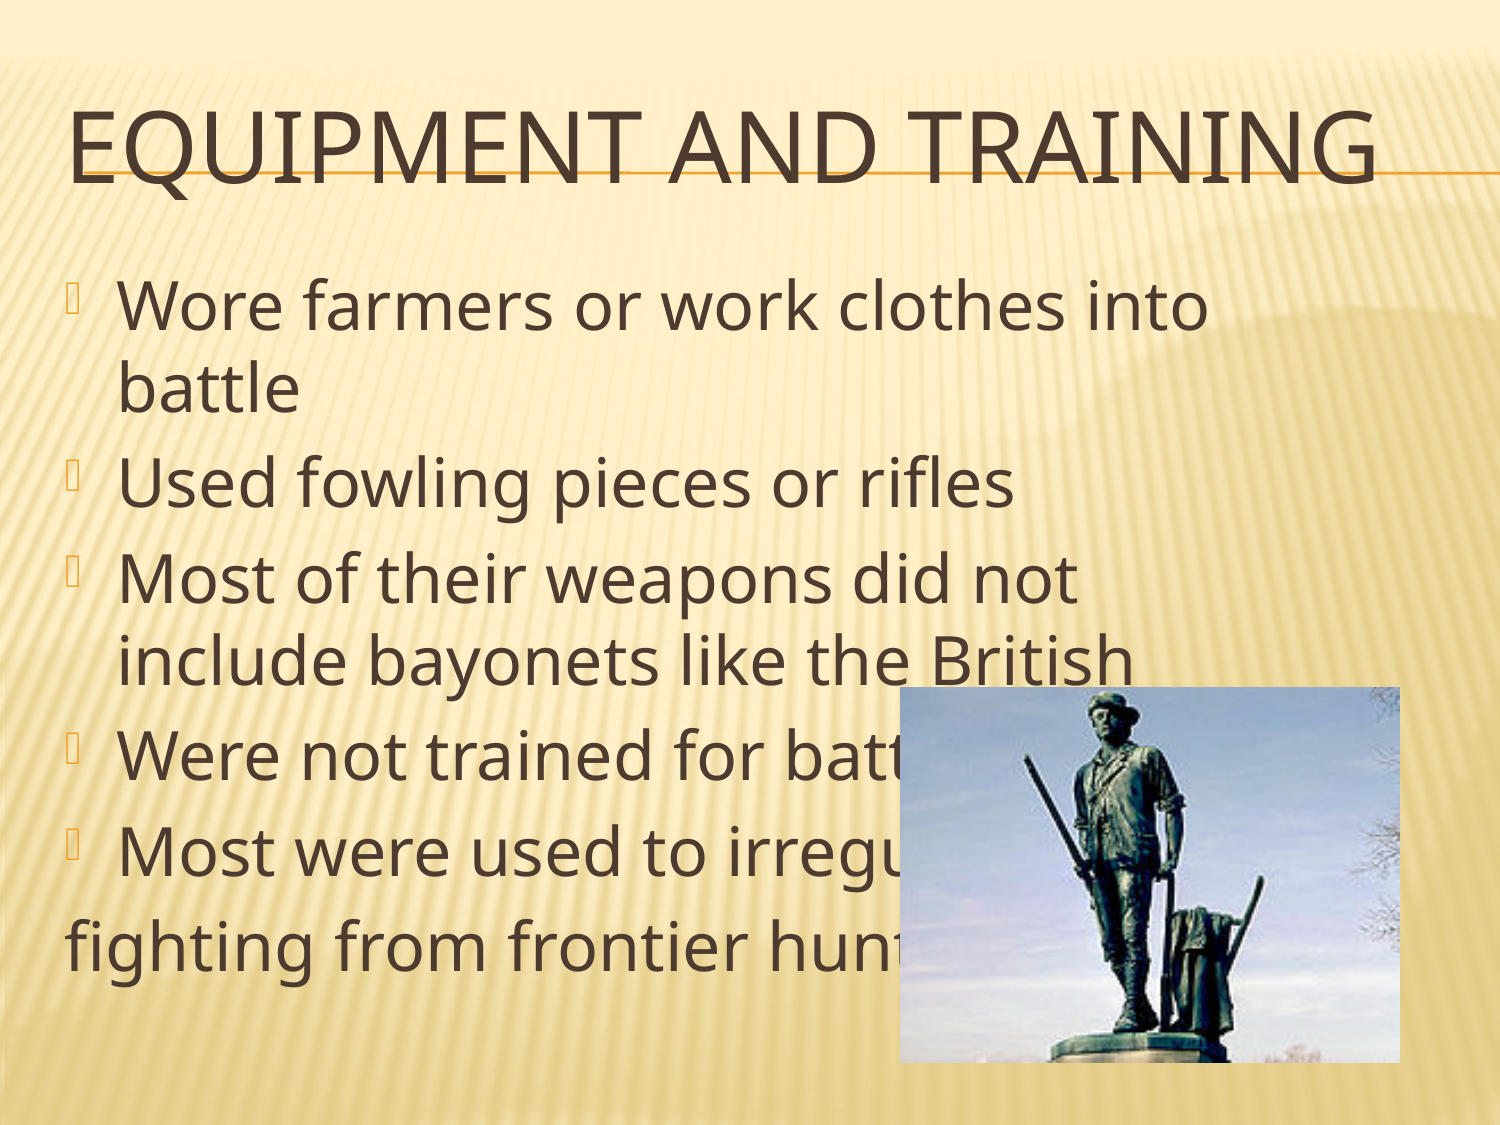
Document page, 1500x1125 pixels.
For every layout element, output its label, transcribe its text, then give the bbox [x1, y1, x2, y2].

picture [899, 687, 1401, 1063]
title Equipment and Training [50, 75, 1475, 213]
list Wore farmers or work clothes into battle Used fowling pieces or rifles Most of their weapons did not include bayonets like the British Were not trained for battle Most were used to irregular fighting from frontier hunting [50, 254, 1338, 1000]
